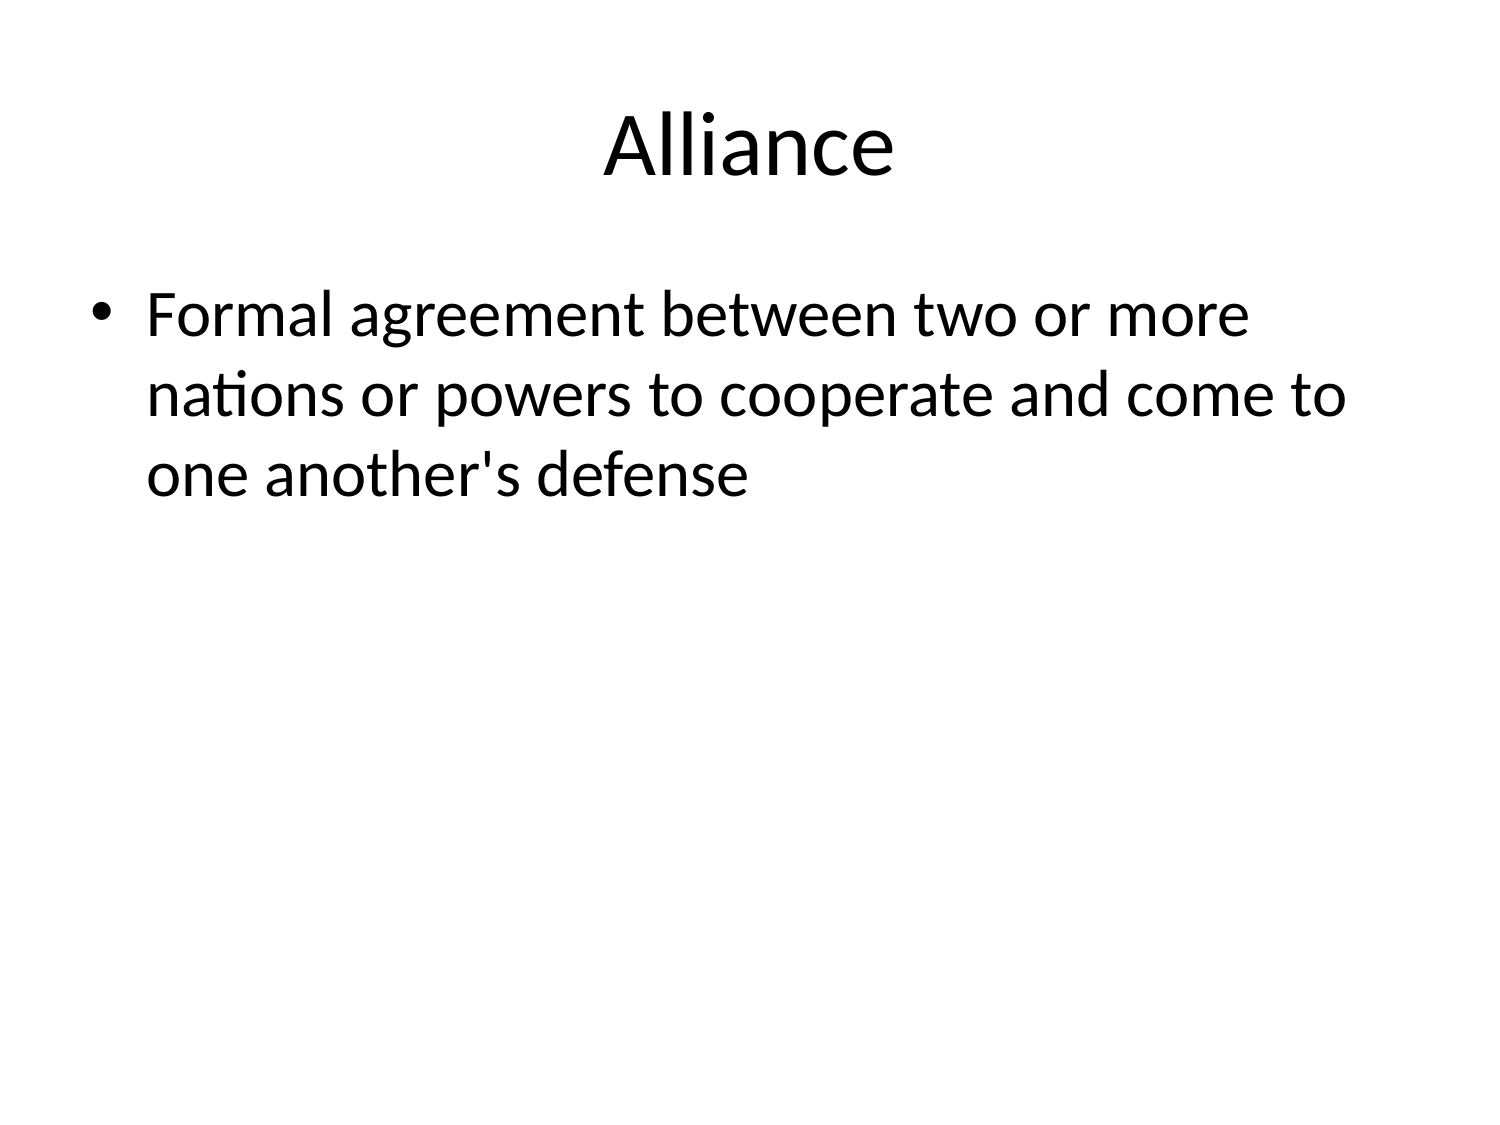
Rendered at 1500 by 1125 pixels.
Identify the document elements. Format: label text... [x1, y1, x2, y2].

title Alliance [75, 45, 1425, 233]
list Formal agreement between two or more nations or powers to cooperate and come to one another's defense [75, 262, 1425, 1005]
